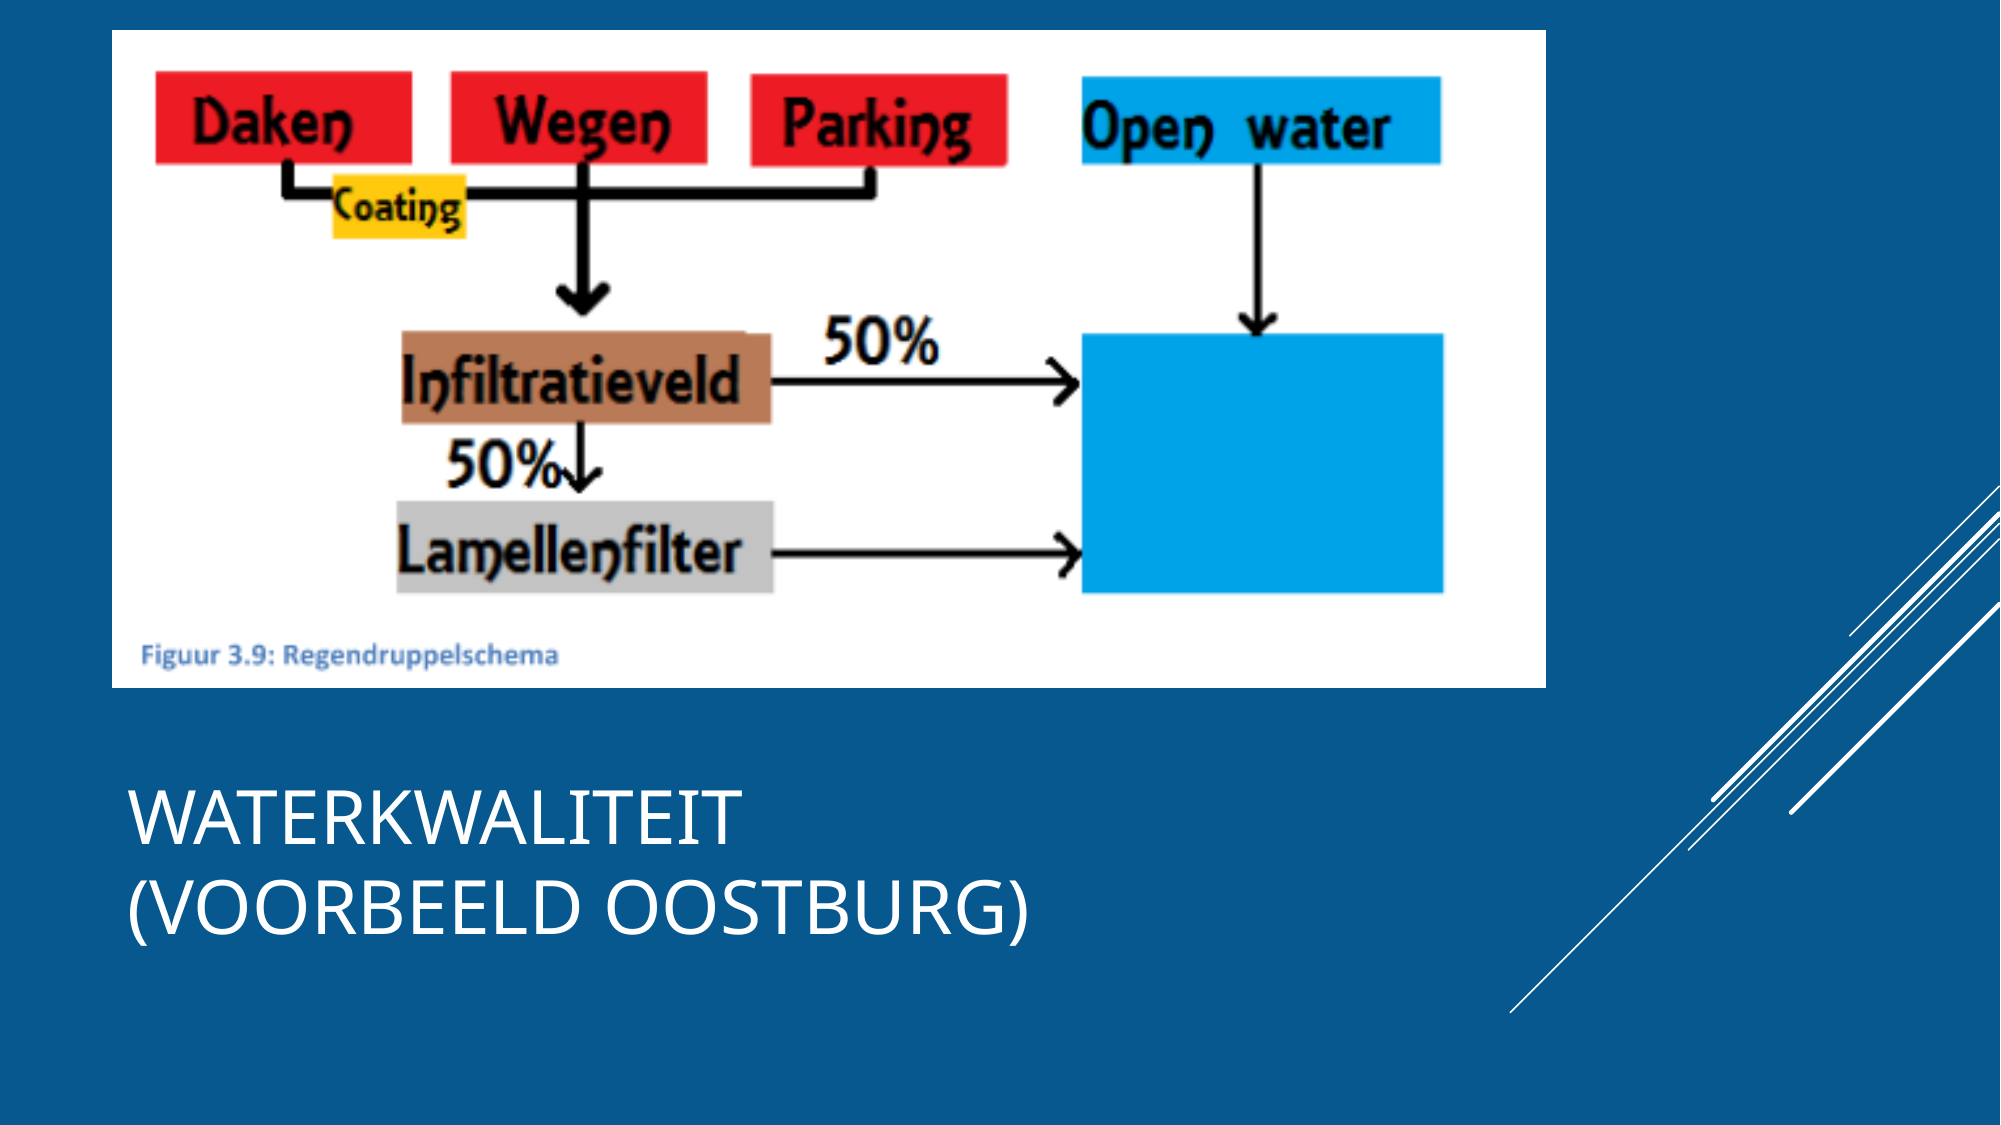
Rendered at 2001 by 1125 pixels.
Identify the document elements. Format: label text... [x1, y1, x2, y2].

title Waterkwaliteit (voorbeeld Oostburg) [112, 736, 1513, 984]
picture [111, 30, 1546, 688]
